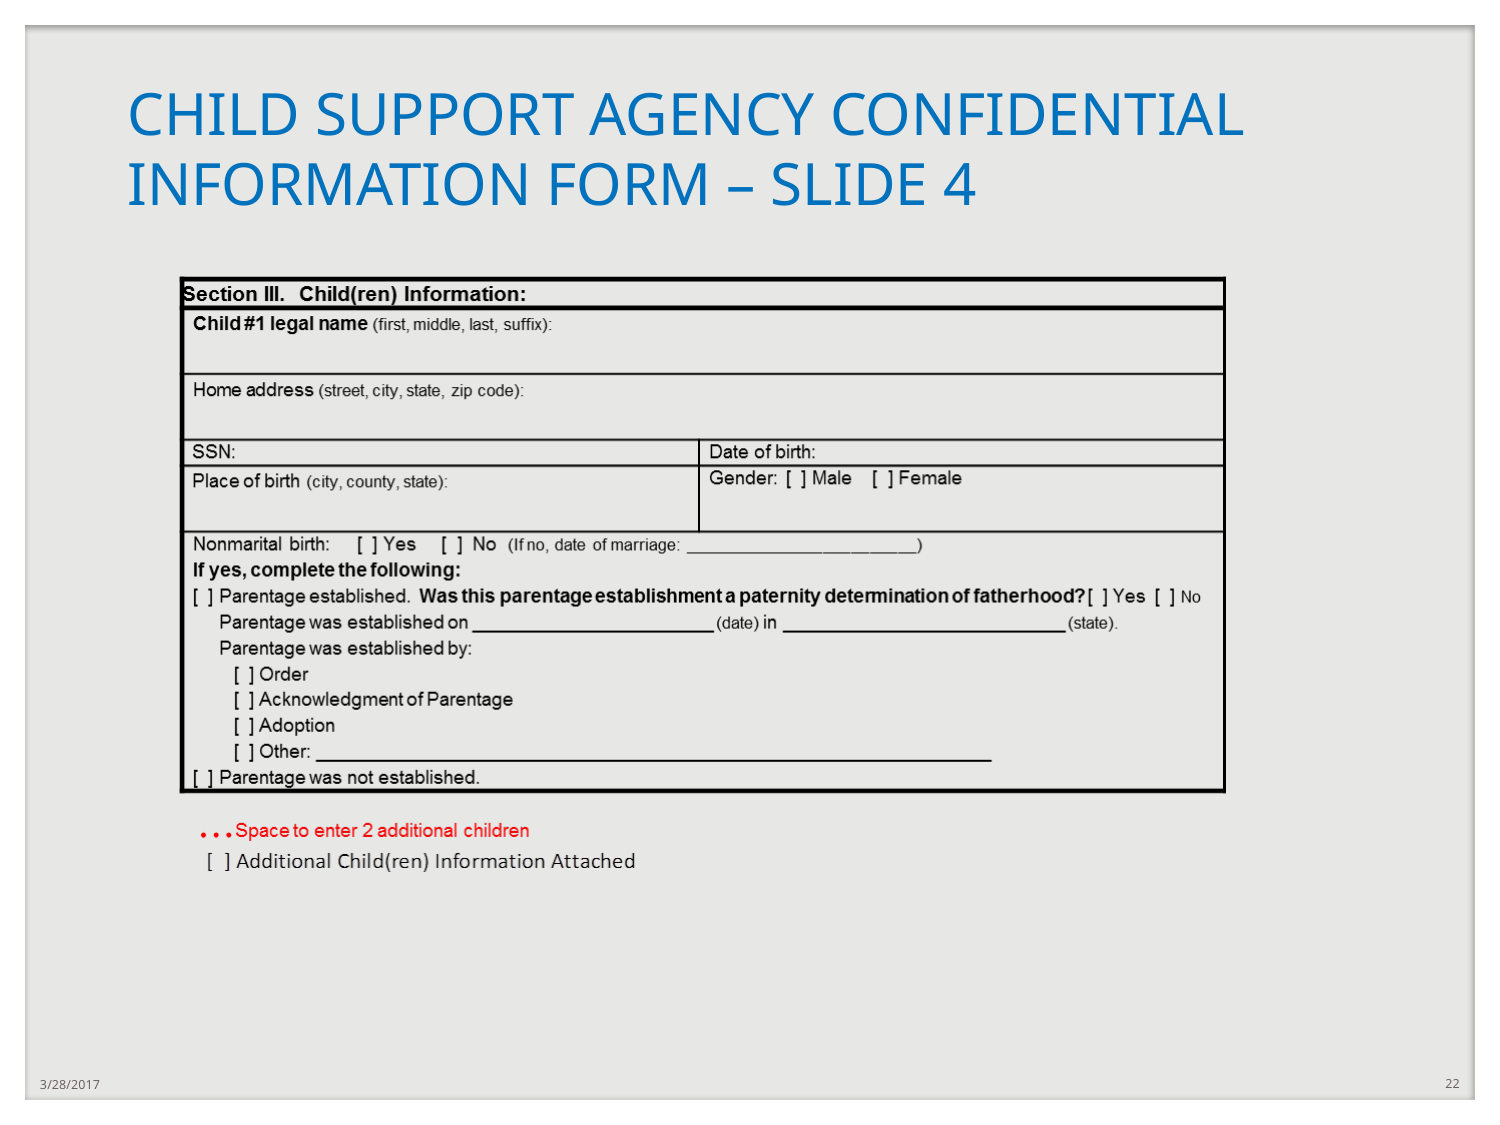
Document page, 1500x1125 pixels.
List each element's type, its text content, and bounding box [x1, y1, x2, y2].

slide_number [24, 1069, 375, 1100]
title Child Support Agency Confidential Information Form – Slide 4 [112, 68, 1350, 225]
slide_number 22 [1125, 1069, 1475, 1100]
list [174, 274, 1226, 880]
